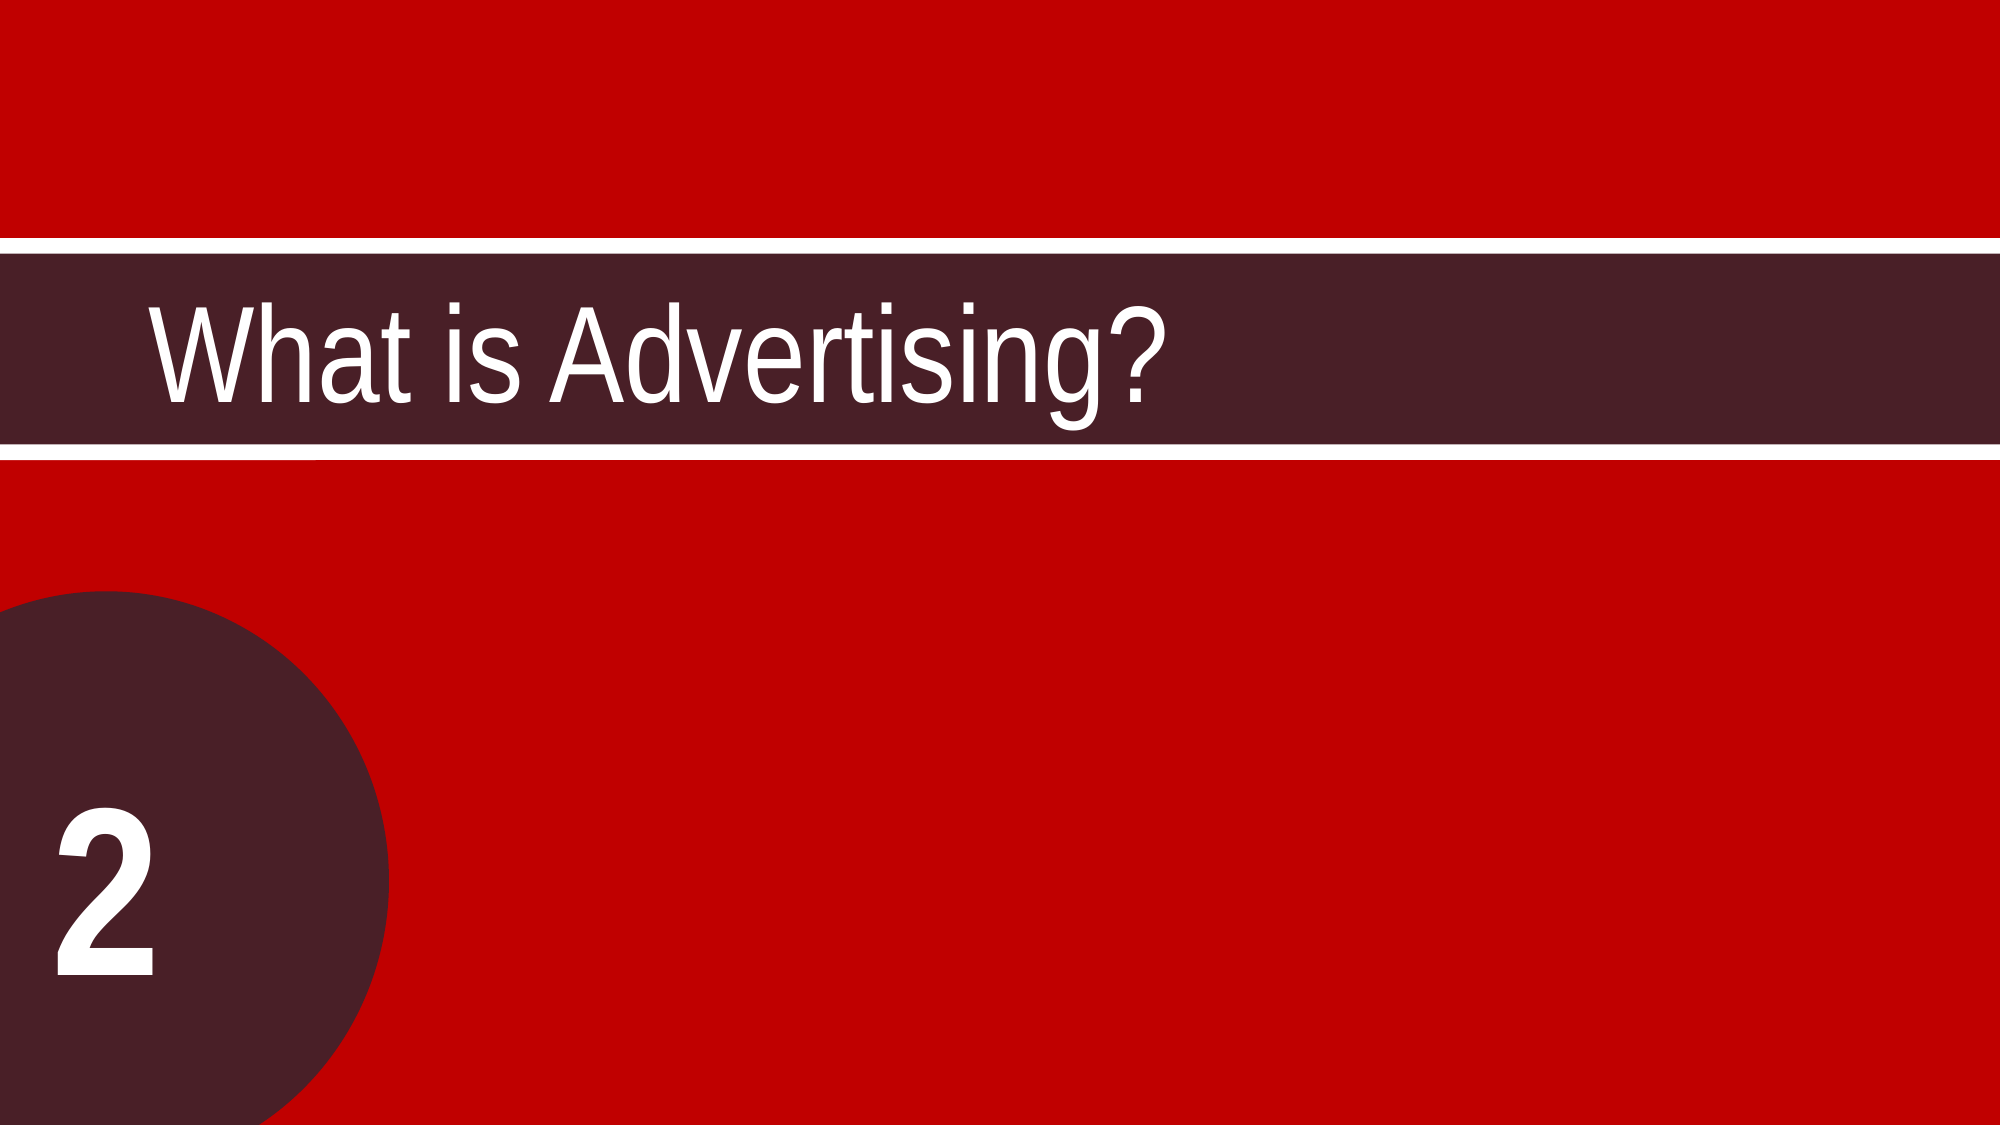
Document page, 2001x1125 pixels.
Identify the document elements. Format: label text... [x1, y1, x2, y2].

text_box [0, 244, 2000, 454]
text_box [0, 591, 389, 1125]
text_box What is Advertising? [133, 258, 2000, 438]
